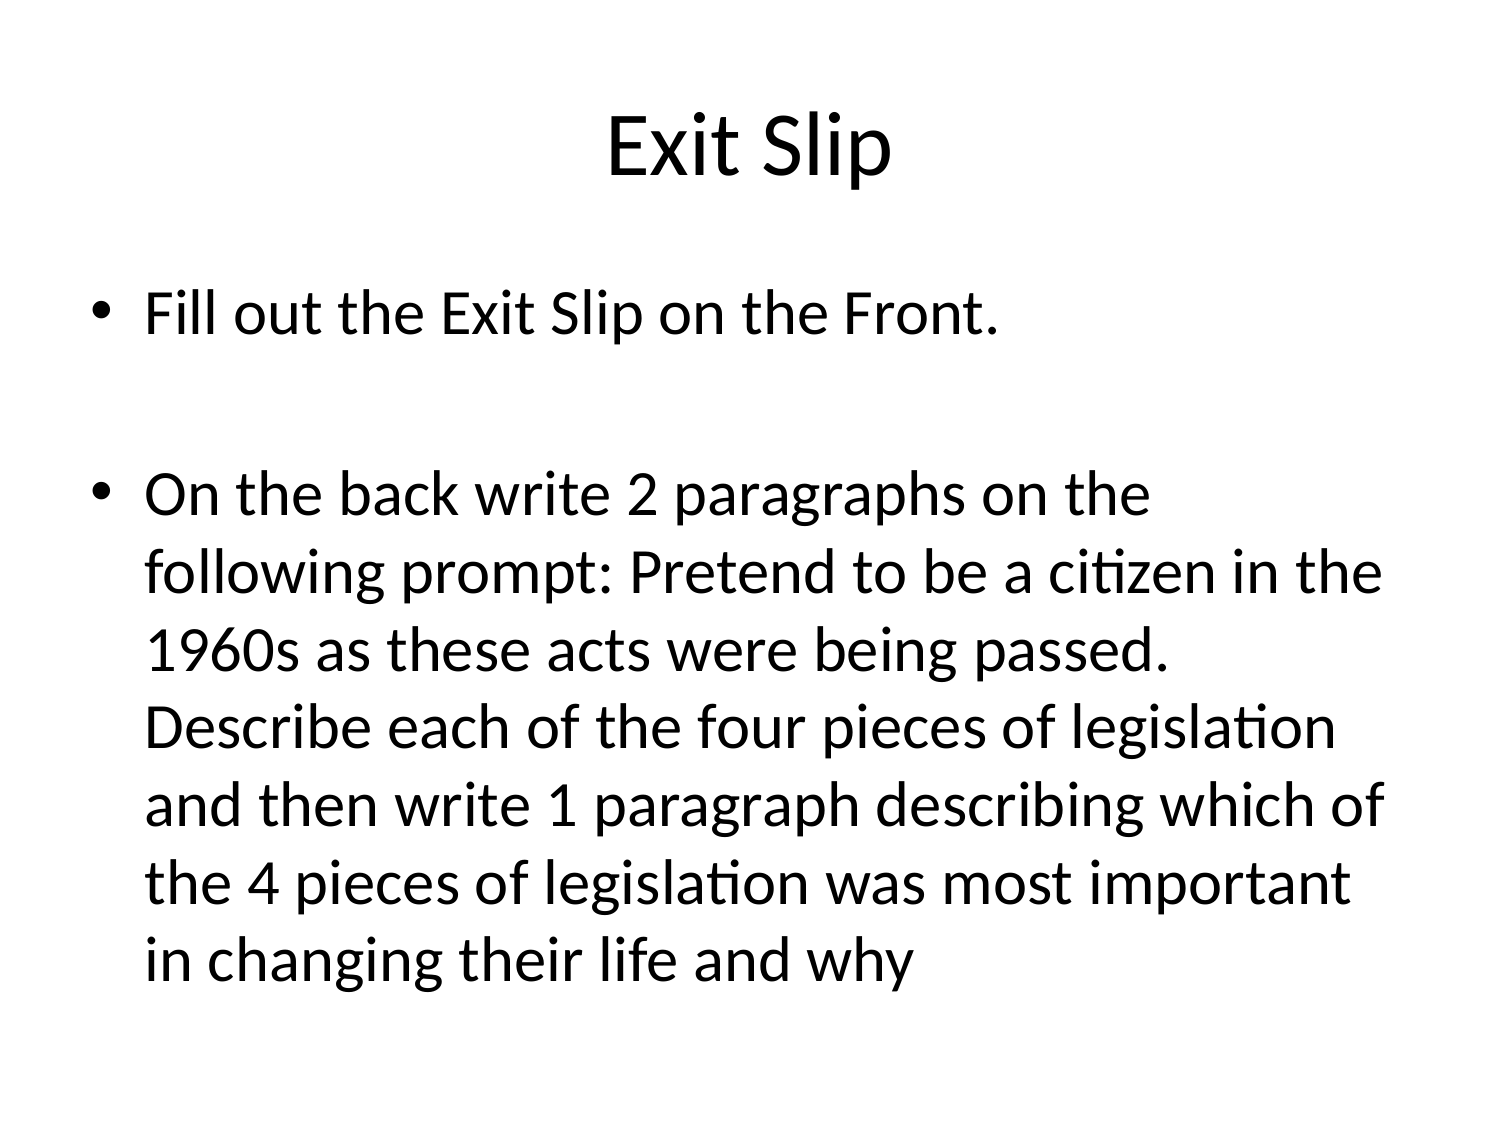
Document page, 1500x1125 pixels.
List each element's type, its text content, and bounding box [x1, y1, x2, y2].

list Fill out the Exit Slip on the Front. On the back write 2 paragraphs on the following prompt: Pretend to be a citizen in the 1960s as these acts were being passed. Describe each of the four pieces of legislation and then write 1 paragraph describing which of the 4 pieces of legislation was most important in changing their life and why [75, 262, 1425, 1005]
title Exit Slip [75, 45, 1425, 233]
